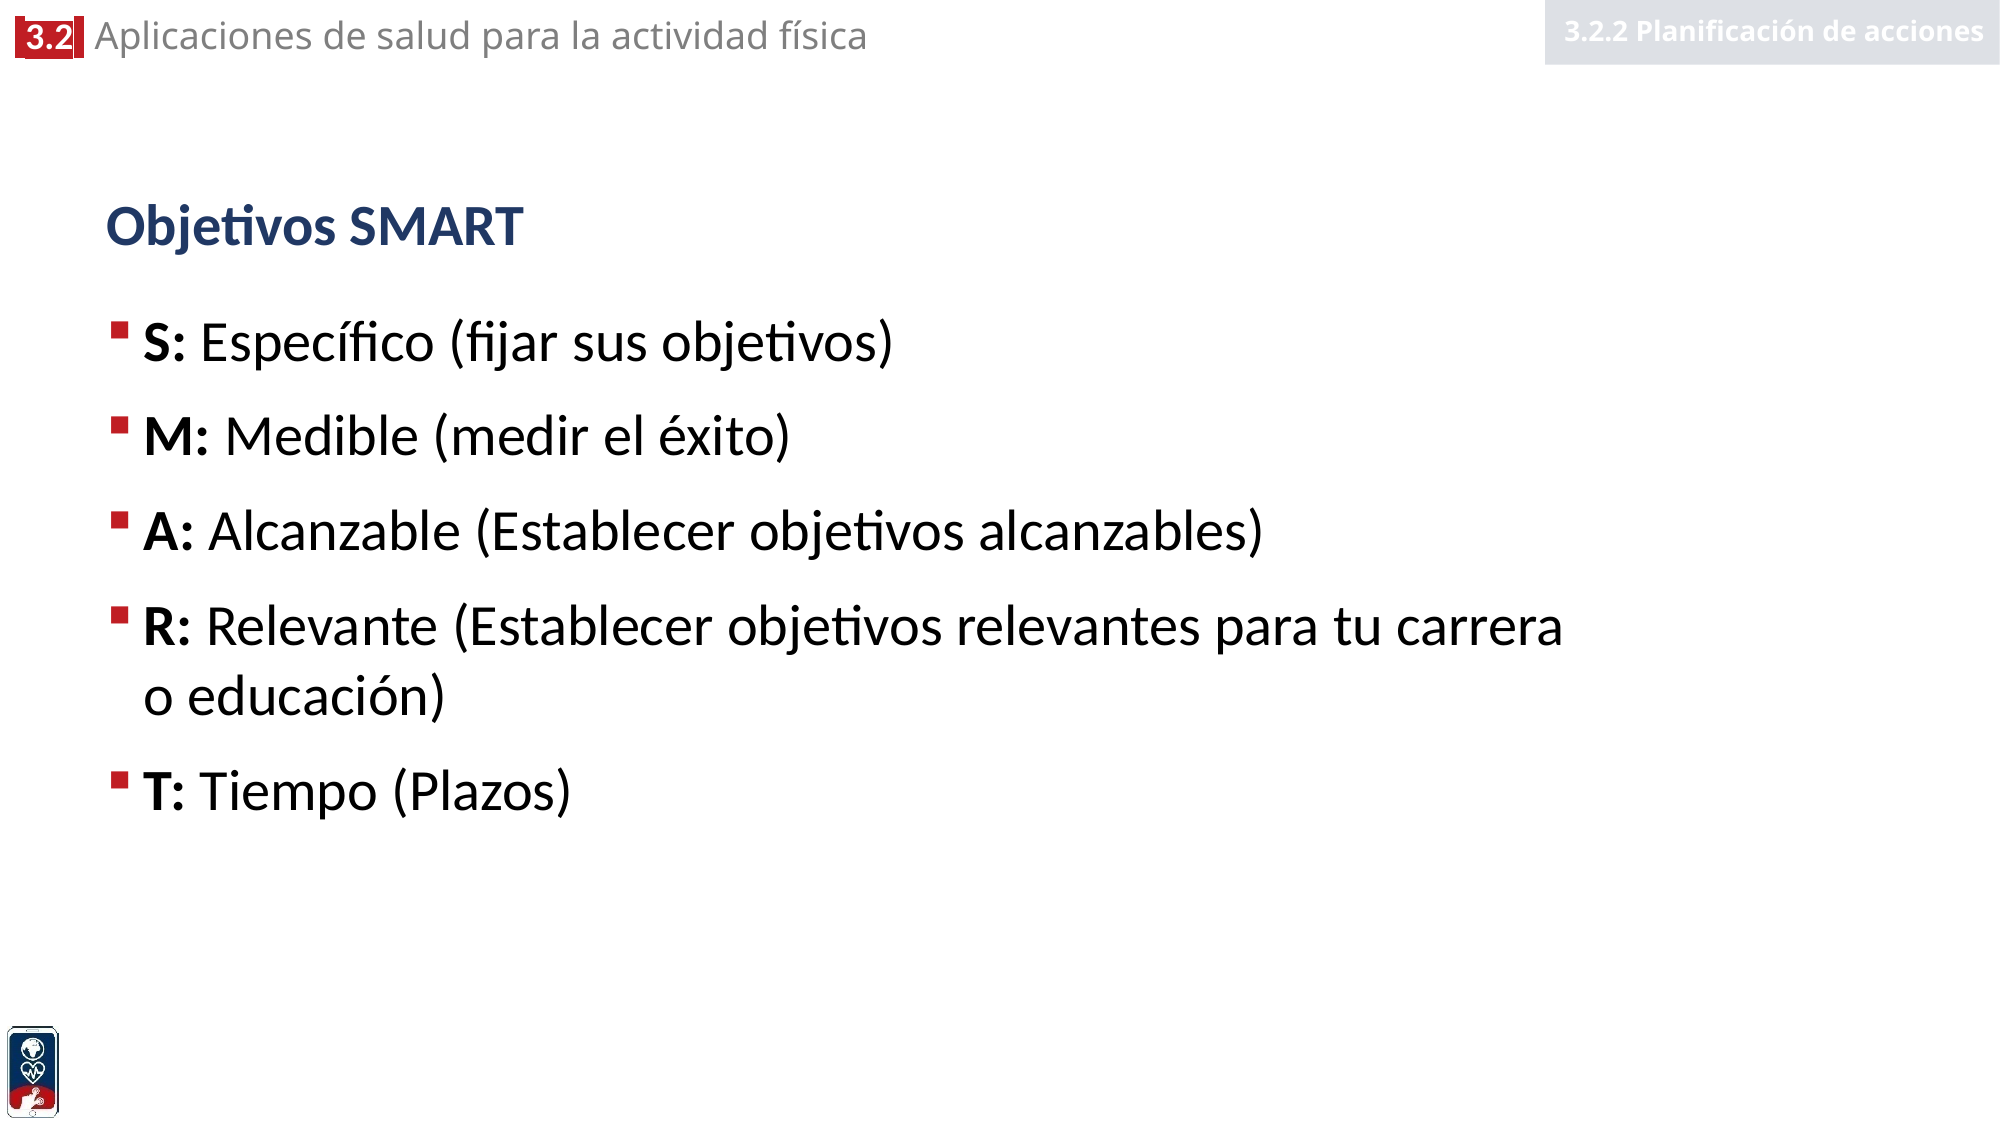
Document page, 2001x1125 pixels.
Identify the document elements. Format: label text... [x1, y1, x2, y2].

picture [7, 1026, 59, 1118]
list S: Específico (fijar sus objetivos) M: Medible (medir el éxito) A: Alcanzable (Establecer objetivos alcanzables) R: Relevante (Establecer objetivos relevantes para tu carrera o educación) T: Tiempo (Plazos) [91, 295, 1583, 1094]
title Objetivos SMART [91, 177, 1906, 277]
text_box 3.2.2 Planificación de acciones [1545, 0, 2000, 65]
